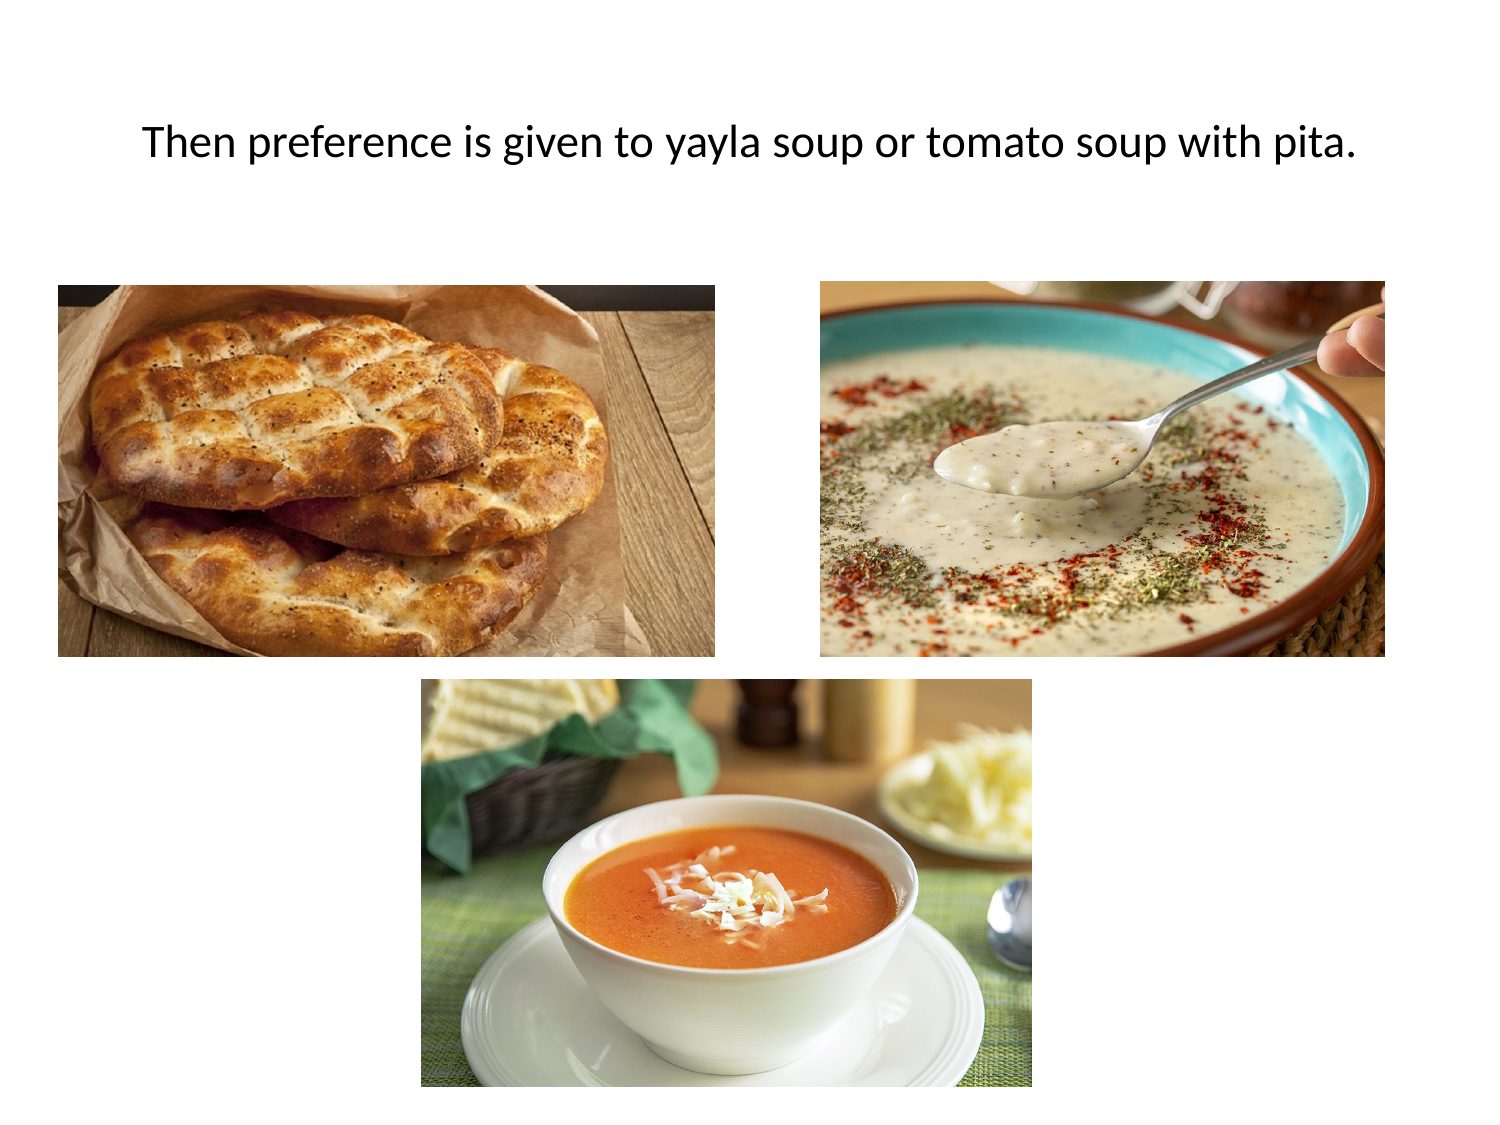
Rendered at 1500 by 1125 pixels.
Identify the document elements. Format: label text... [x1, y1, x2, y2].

picture [58, 285, 716, 657]
picture [421, 679, 1032, 1087]
picture [820, 280, 1385, 657]
title Then preference is given to yayla soup or tomato soup with pita. [75, 45, 1425, 233]
